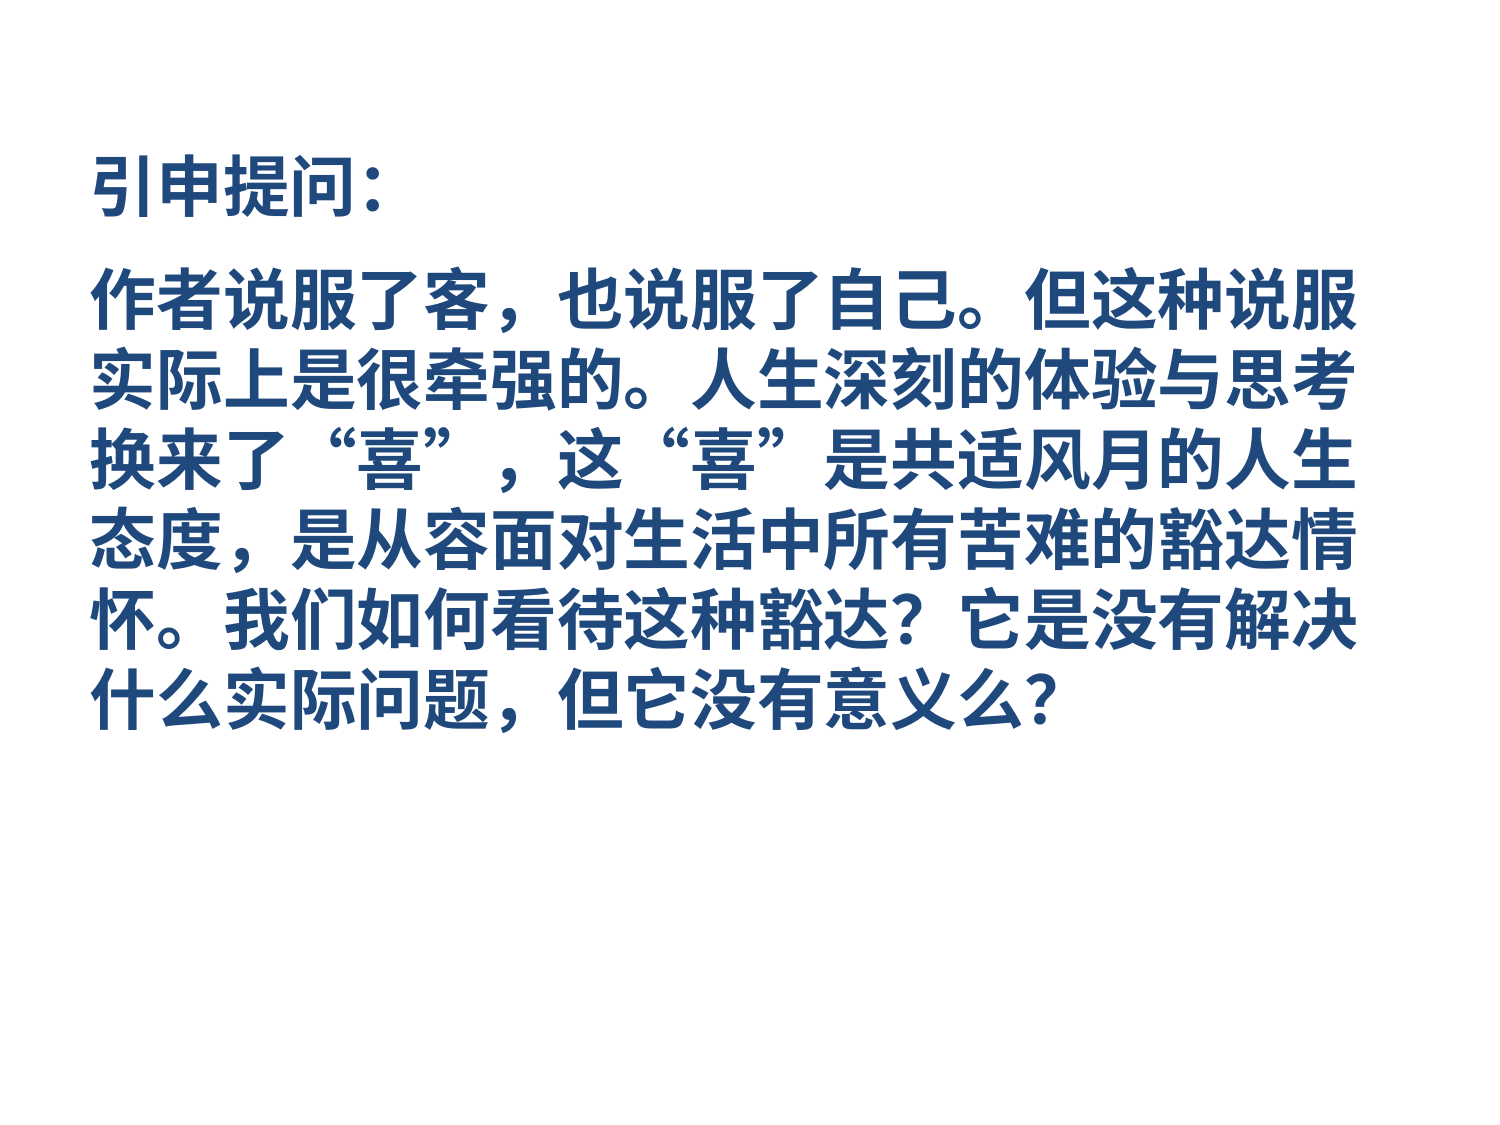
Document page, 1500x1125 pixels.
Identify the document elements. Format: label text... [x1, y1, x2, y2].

text_box 引申提问： 作者说服了客，也说服了自己。但这种说服实际上是很牵强的。人生深刻的体验与思考换来了“喜”，这“喜”是共适风月的人生态度，是从容面对生活中所有苦难的豁达情怀。我们如何看待这种豁达？它是没有解决什么实际问题，但它没有意义么？ [74, 137, 1438, 746]
